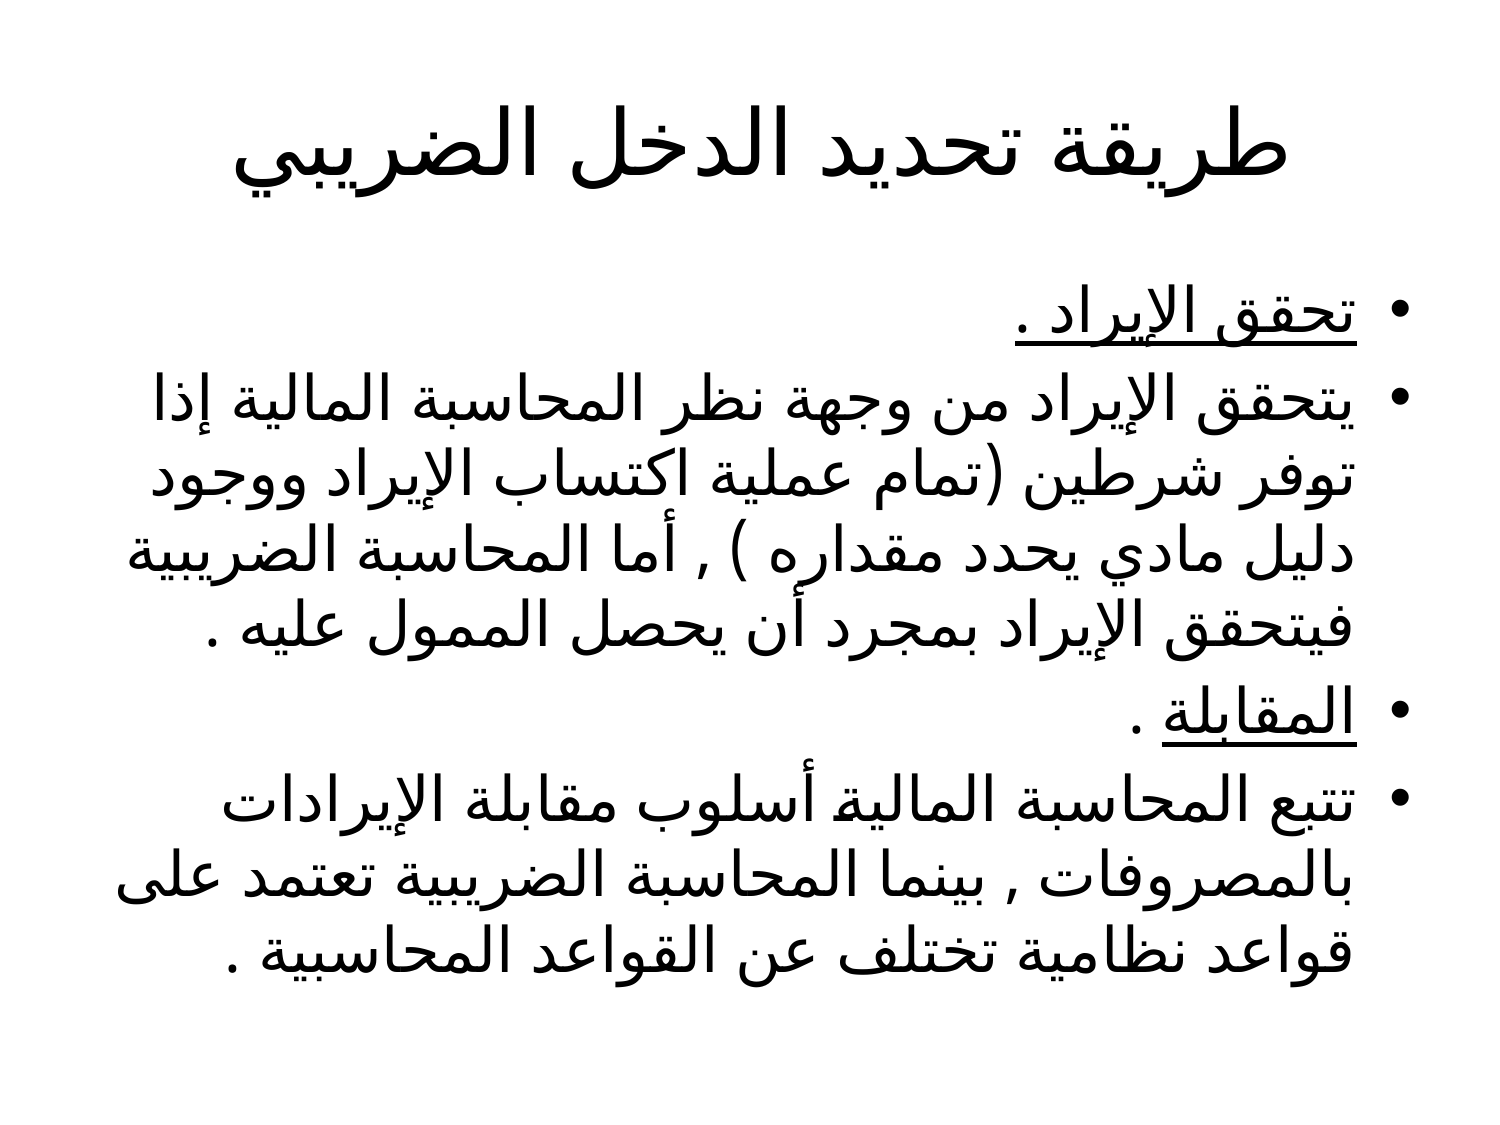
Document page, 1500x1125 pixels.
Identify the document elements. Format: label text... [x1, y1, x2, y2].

list تحقق الإيراد . يتحقق الإيراد من وجهة نظر المحاسبة المالية إذا توفر شرطين (تمام عملية اكتساب الإيراد ووجود دليل مادي يحدد مقداره ) , أما المحاسبة الضريبية فيتحقق الإيراد بمجرد أن يحصل الممول عليه . المقابلة . تتبع المحاسبة المالية أسلوب مقابلة الإيرادات بالمصروفات , بينما المحاسبة الضريبية تعتمد على قواعد نظامية تختلف عن القواعد المحاسبية . [75, 262, 1425, 1005]
title طريقة تحديد الدخل الضريبي [75, 45, 1425, 233]
